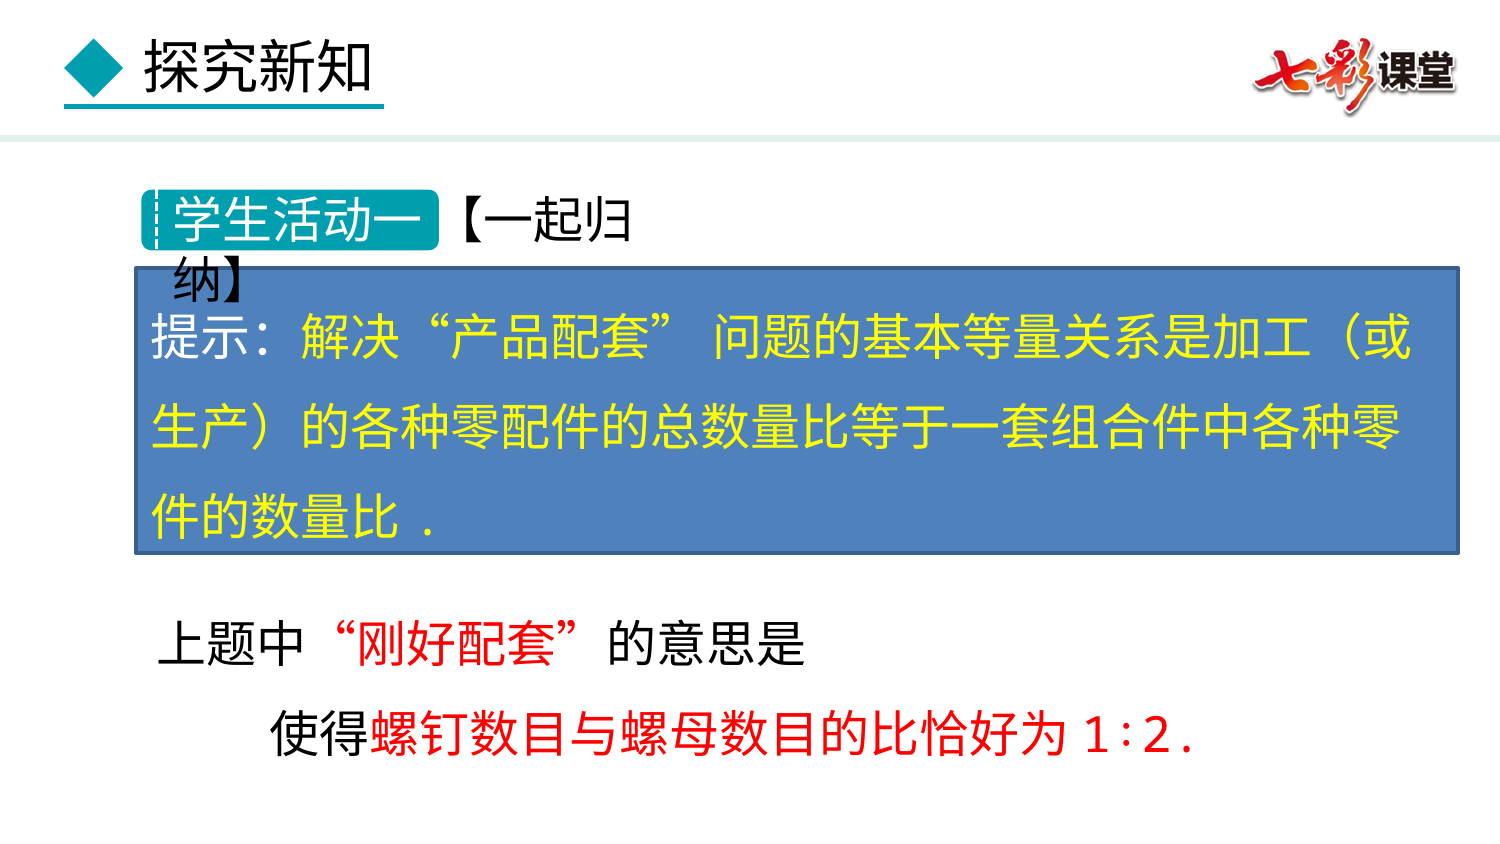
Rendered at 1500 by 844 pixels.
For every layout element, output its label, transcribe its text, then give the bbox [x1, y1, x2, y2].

text_box 上题中“刚好配套”的意思是 使得螺钉数目与螺母数目的比恰好为1∶2. [141, 575, 1461, 771]
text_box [141, 180, 744, 257]
text_box 提示：解决“产品配套” 问题的基本等量关系是加工（或生产）的各种零配件的总数量比等于一套组合件中各种零件的数量比. [134, 266, 1460, 555]
picture [1249, 32, 1461, 118]
